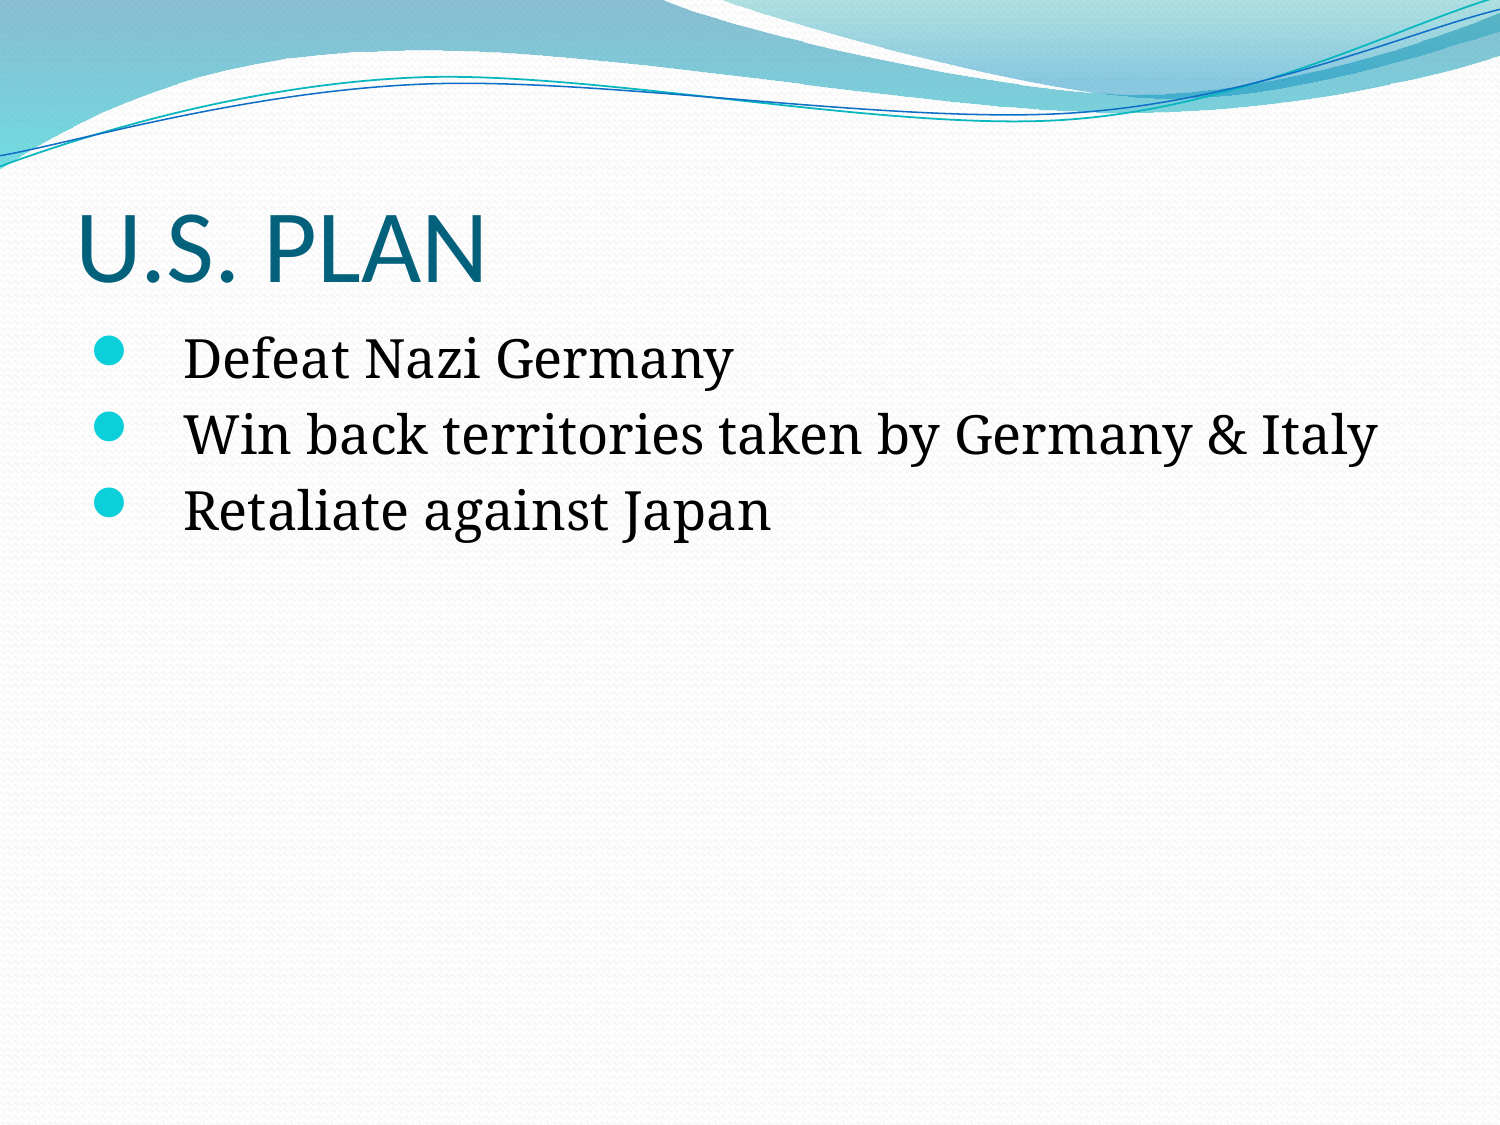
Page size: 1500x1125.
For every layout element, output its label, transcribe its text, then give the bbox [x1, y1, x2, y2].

title U.S. PLAN [75, 115, 1425, 303]
list Defeat Nazi Germany Win back territories taken by Germany & Italy Retaliate against Japan [75, 317, 1425, 1038]
